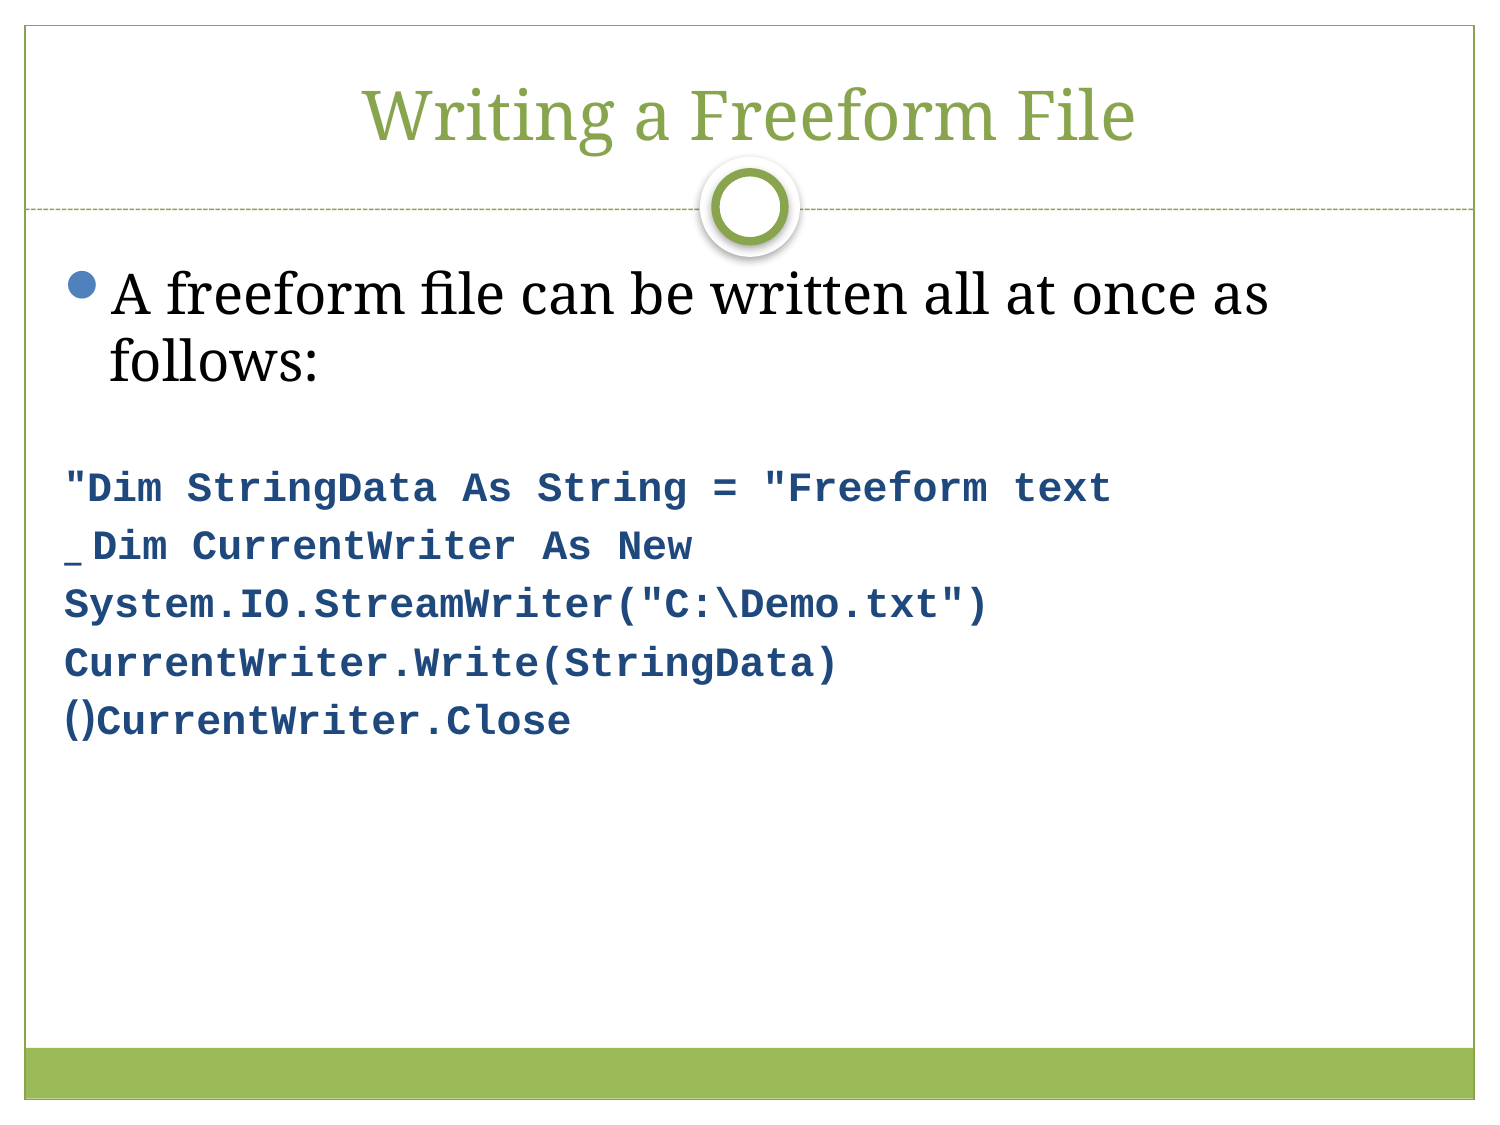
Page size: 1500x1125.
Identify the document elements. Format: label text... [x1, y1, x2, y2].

title Writing a Freeform File [49, 37, 1450, 162]
list A freeform file can be written all at once as follows: Dim StringData As String = "Freeform text" Dim CurrentWriter As New _ System.IO.StreamWriter("C:\Demo.txt") CurrentWriter.Write(StringData) CurrentWriter.Close() [49, 250, 1445, 1001]
